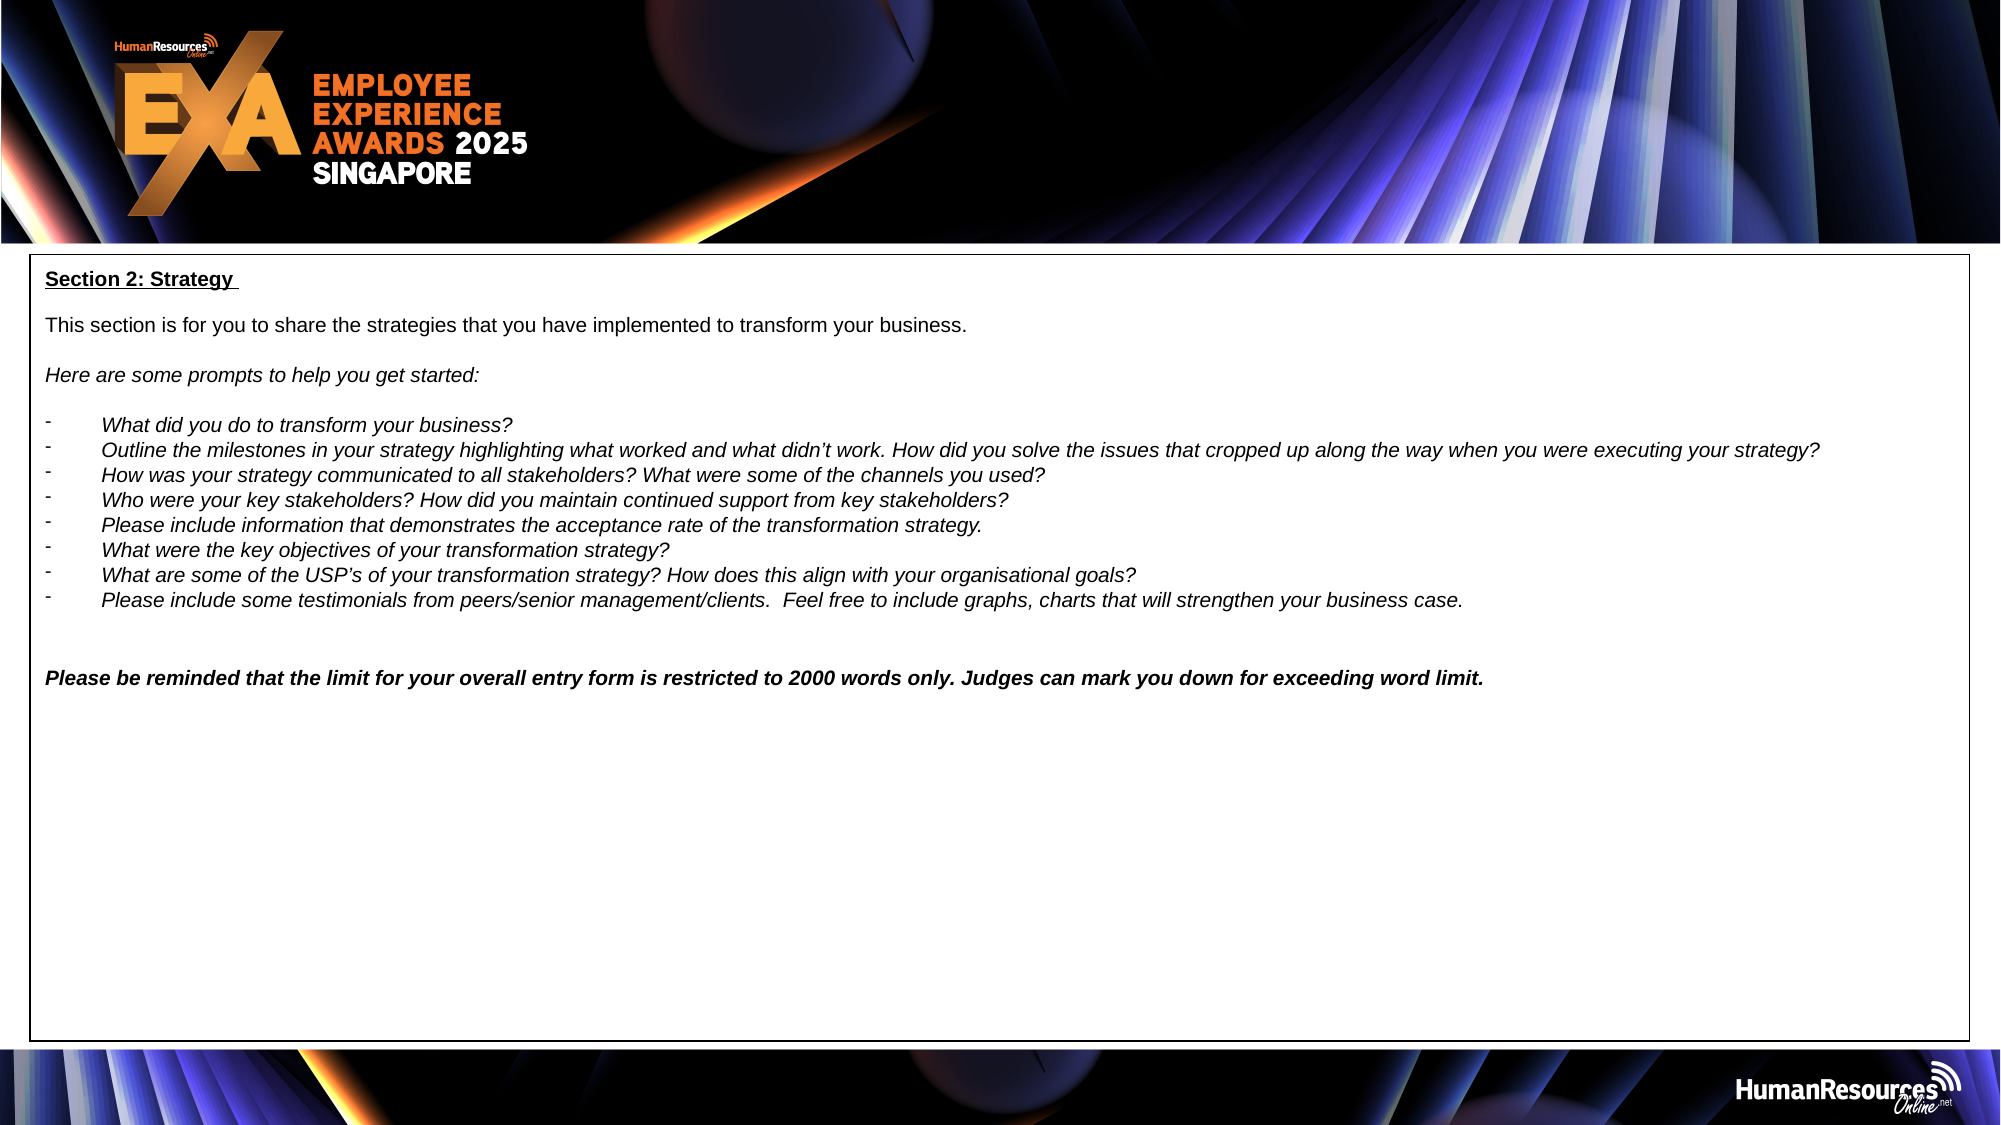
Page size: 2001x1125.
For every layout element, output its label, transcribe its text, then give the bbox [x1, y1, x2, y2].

text_box Section 2: Strategy This section is for you to share the strategies that you have implemented to transform your business. Here are some prompts to help you get started: What did you do to transform your business? Outline the milestones in your strategy highlighting what worked and what didn’t work. How did you solve the issues that cropped up along the way when you were executing your strategy? How was your strategy communicated to all stakeholders? What were some of the channels you used? Who were your key stakeholders? How did you maintain continued support from key stakeholders? Please include information that demonstrates the acceptance rate of the transformation strategy. What were the key objectives of your transformation strategy? What are some of the USP’s of your transformation strategy? How does this align with your organisational goals? Please include some testimonials from peers/senior management/clients. Feel free to include graphs, charts that will strengthen your business case. Please be reminded that the limit for your overall entry form is restricted to 2000 words only. Judges can mark you down for exceeding word limit. [30, 254, 1970, 1042]
picture [0, 0, 2001, 1125]
